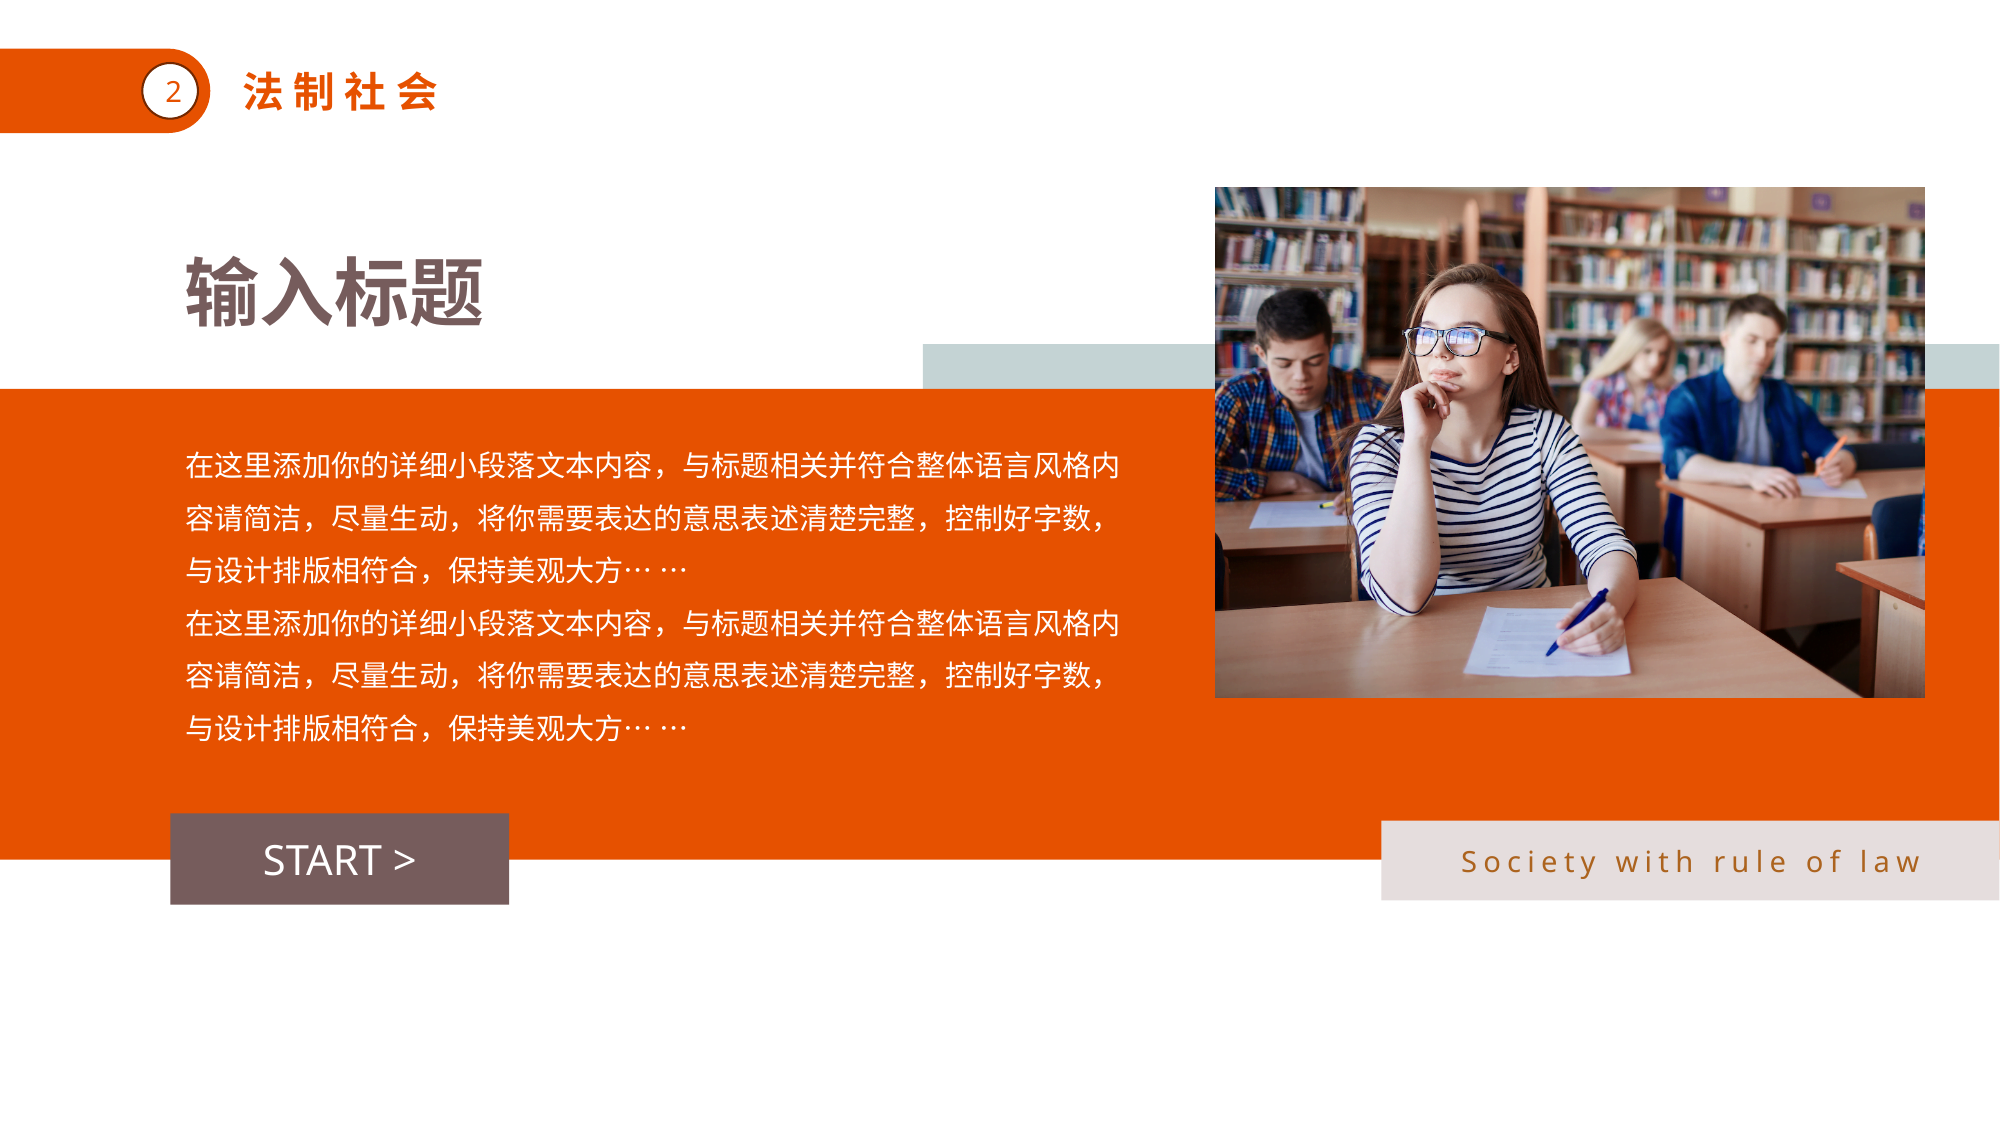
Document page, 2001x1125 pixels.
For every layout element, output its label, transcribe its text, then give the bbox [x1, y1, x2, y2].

text_box 输入标题 [170, 238, 533, 343]
text_box 在这里添加你的详细小段落文本内容，与标题相关并符合整体语言风格内容请简洁，尽量生动，将你需要表达的意思表述清楚完整，控制好字数，与设计排版相符合，保持美观大方… … 在这里添加你的详细小段落文本内容，与标题相关并符合整体语言风格内容请简洁，尽量生动，将你需要表达的意思表述清楚完整，控制好字数，与设计排版相符合，保持美观大方… … [170, 422, 1141, 753]
text_box START > [169, 812, 510, 906]
text_box Society with rule of law [1380, 820, 2000, 902]
picture [1215, 186, 1925, 698]
text_box [922, 343, 1215, 388]
text_box [1925, 343, 2000, 388]
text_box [0, 48, 535, 134]
text_box [0, 388, 2000, 861]
